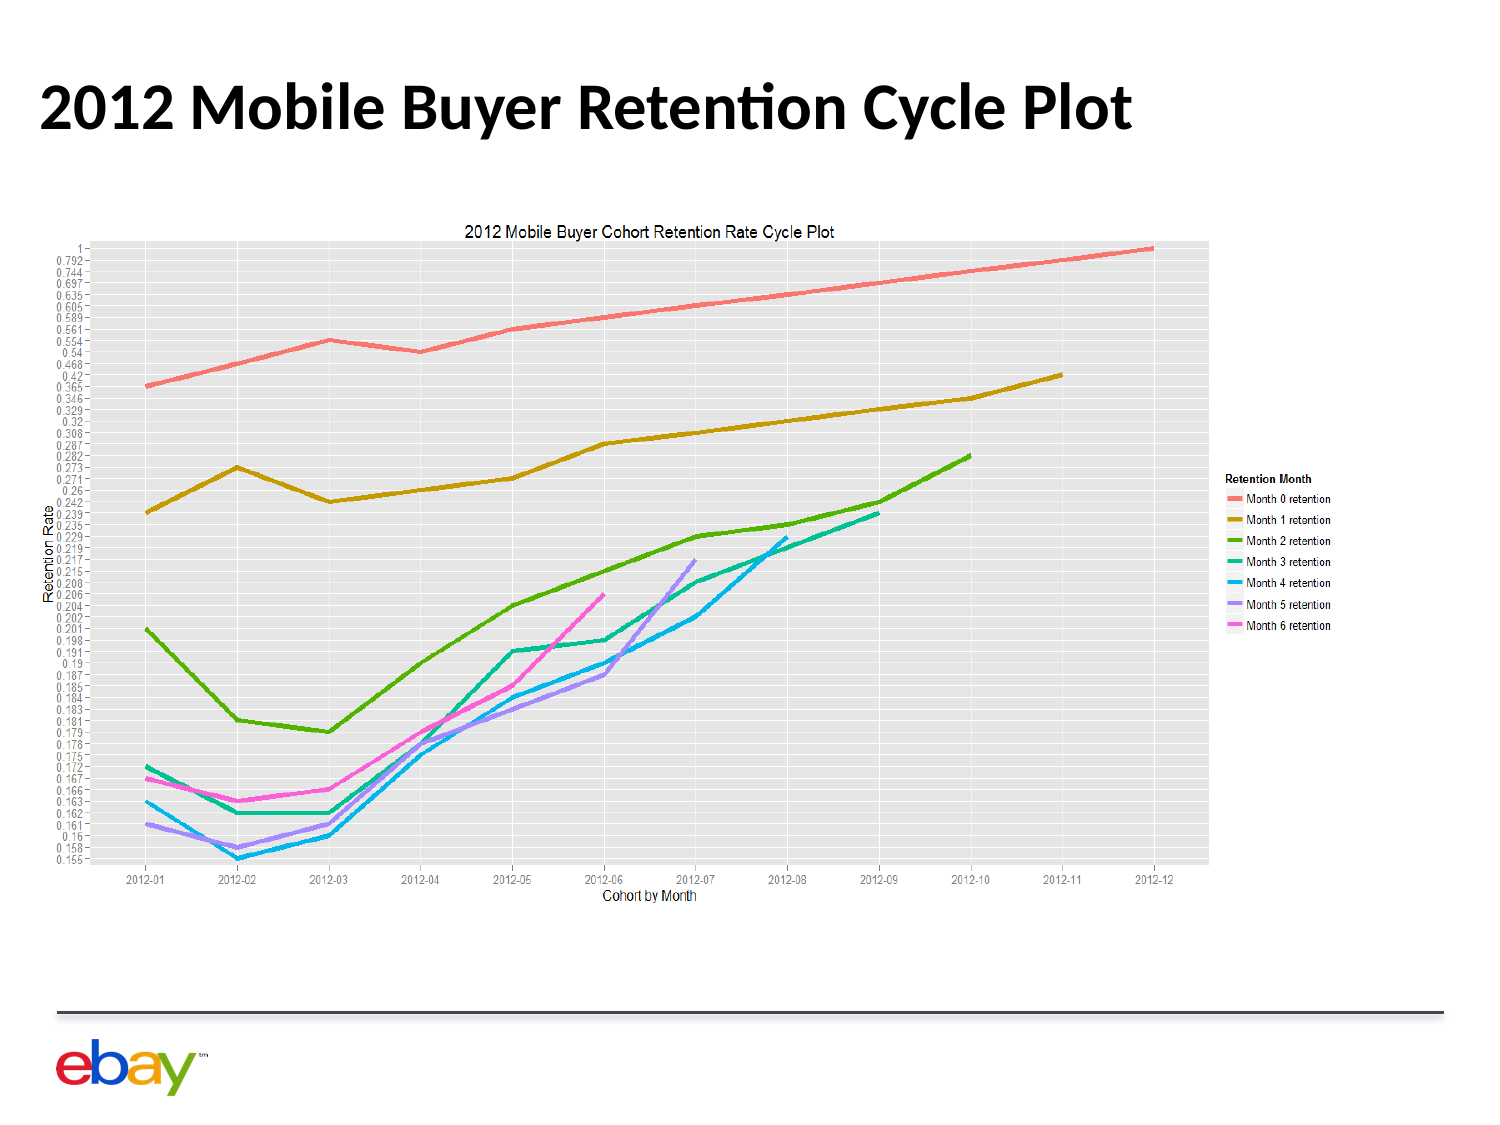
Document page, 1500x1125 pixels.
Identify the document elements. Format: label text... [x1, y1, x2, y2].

picture [56, 1039, 208, 1096]
title 2012 Mobile Buyer Retention Cycle Plot [24, 37, 1401, 151]
picture [29, 201, 1363, 913]
